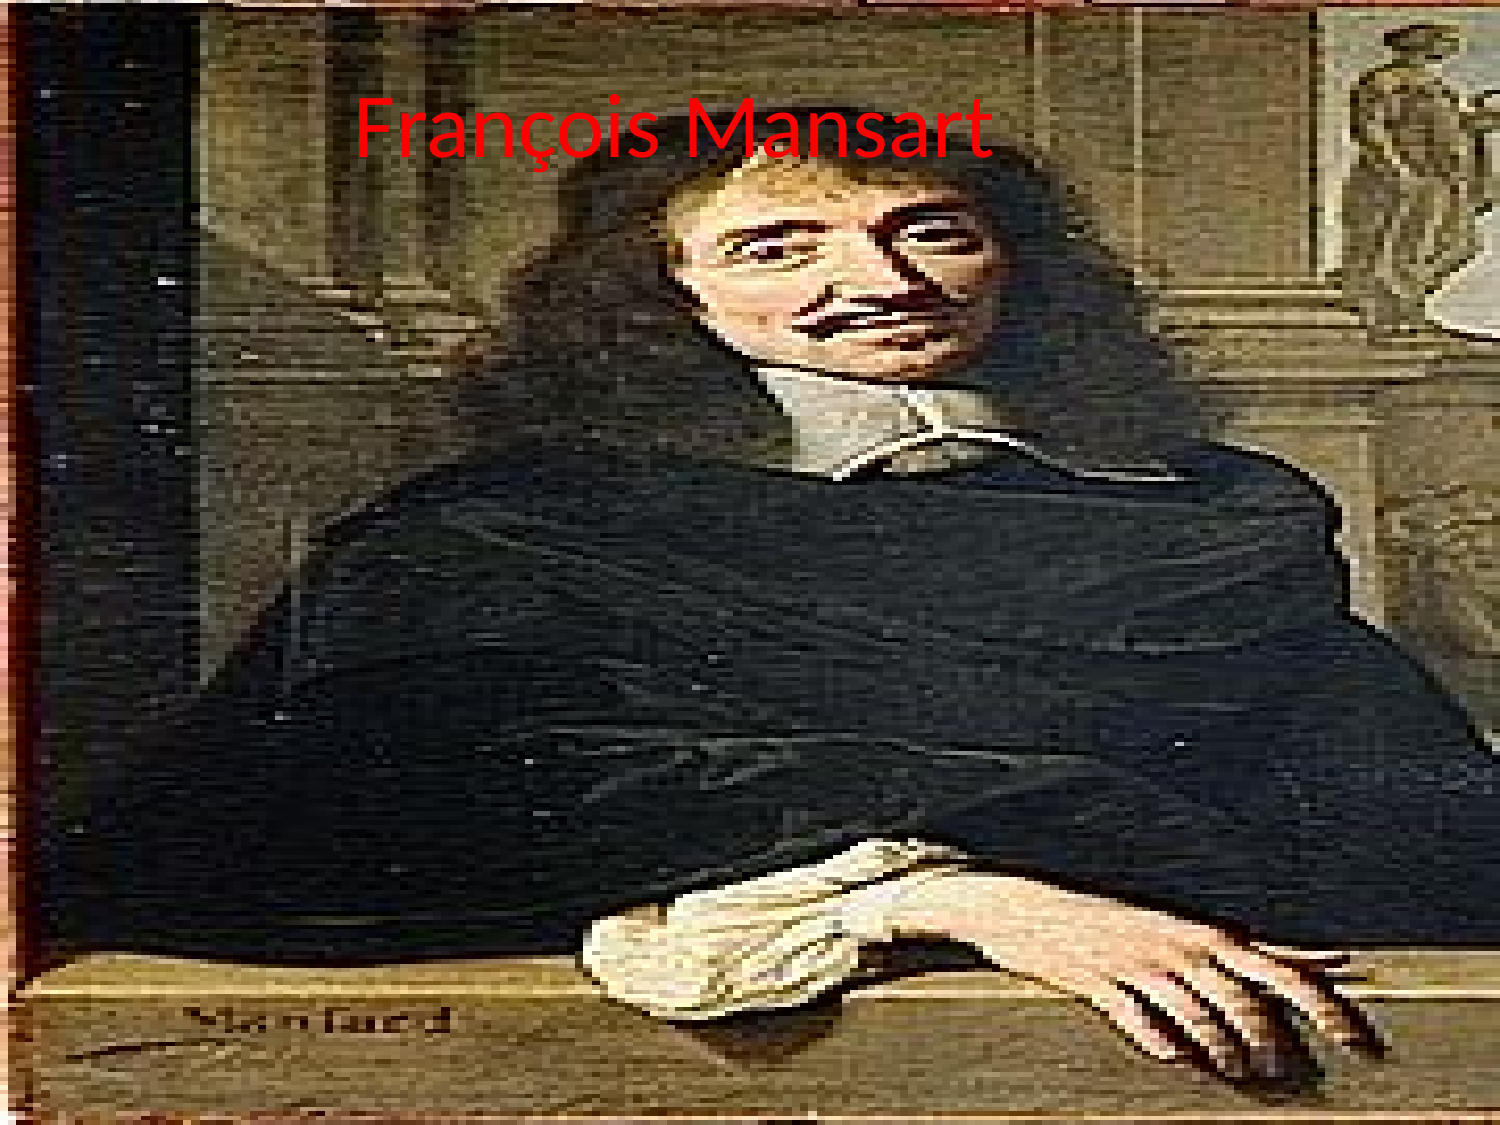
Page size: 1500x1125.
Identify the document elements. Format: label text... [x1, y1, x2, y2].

picture [0, 0, 1500, 1125]
title François Mansart [37, 0, 1313, 242]
